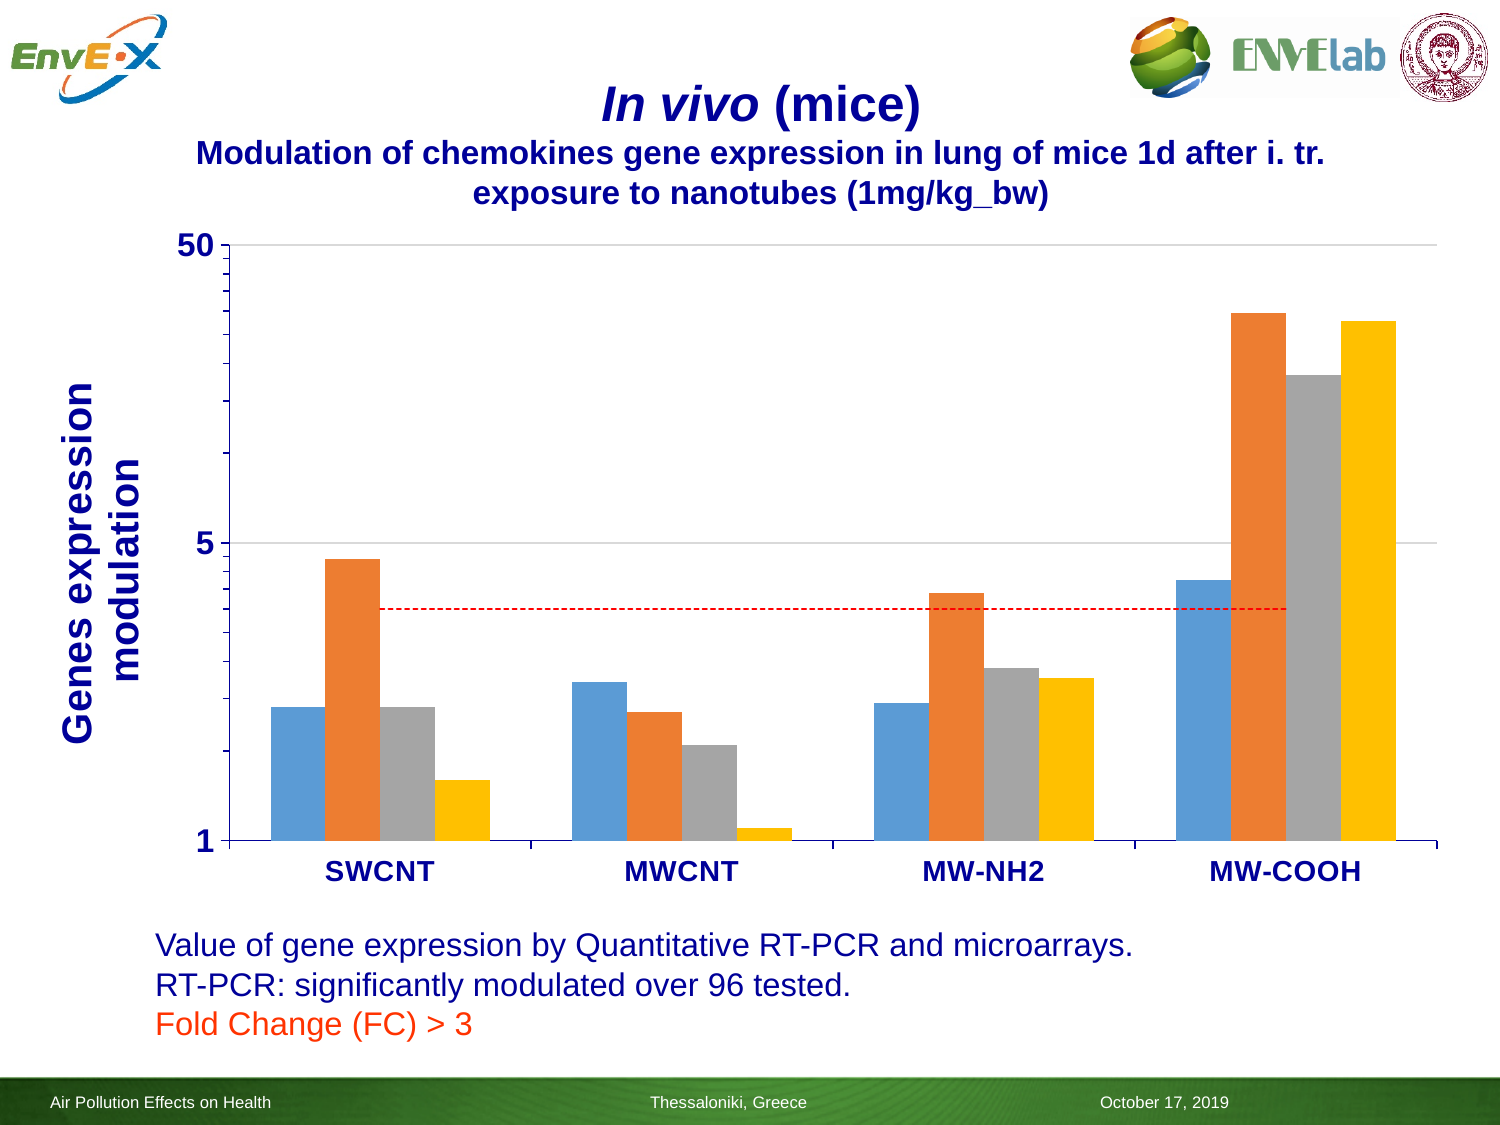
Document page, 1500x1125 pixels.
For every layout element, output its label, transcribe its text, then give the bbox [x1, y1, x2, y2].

text_box Value of gene expression by Quantitative RT-PCR and microarrays. RT-PCR: significantly modulated over 96 tested. Fold Change (FC) > 3 [140, 916, 1150, 1049]
picture [0, 8, 175, 107]
chart [39, 226, 1460, 906]
picture [0, 1076, 1500, 1125]
title In vivo (mice) Modulation of chemokines gene expression in lung of mice 1d after i. tr. exposure to nanotubes (1mg/kg_bw) [123, 54, 1399, 225]
picture [1130, 13, 1488, 102]
